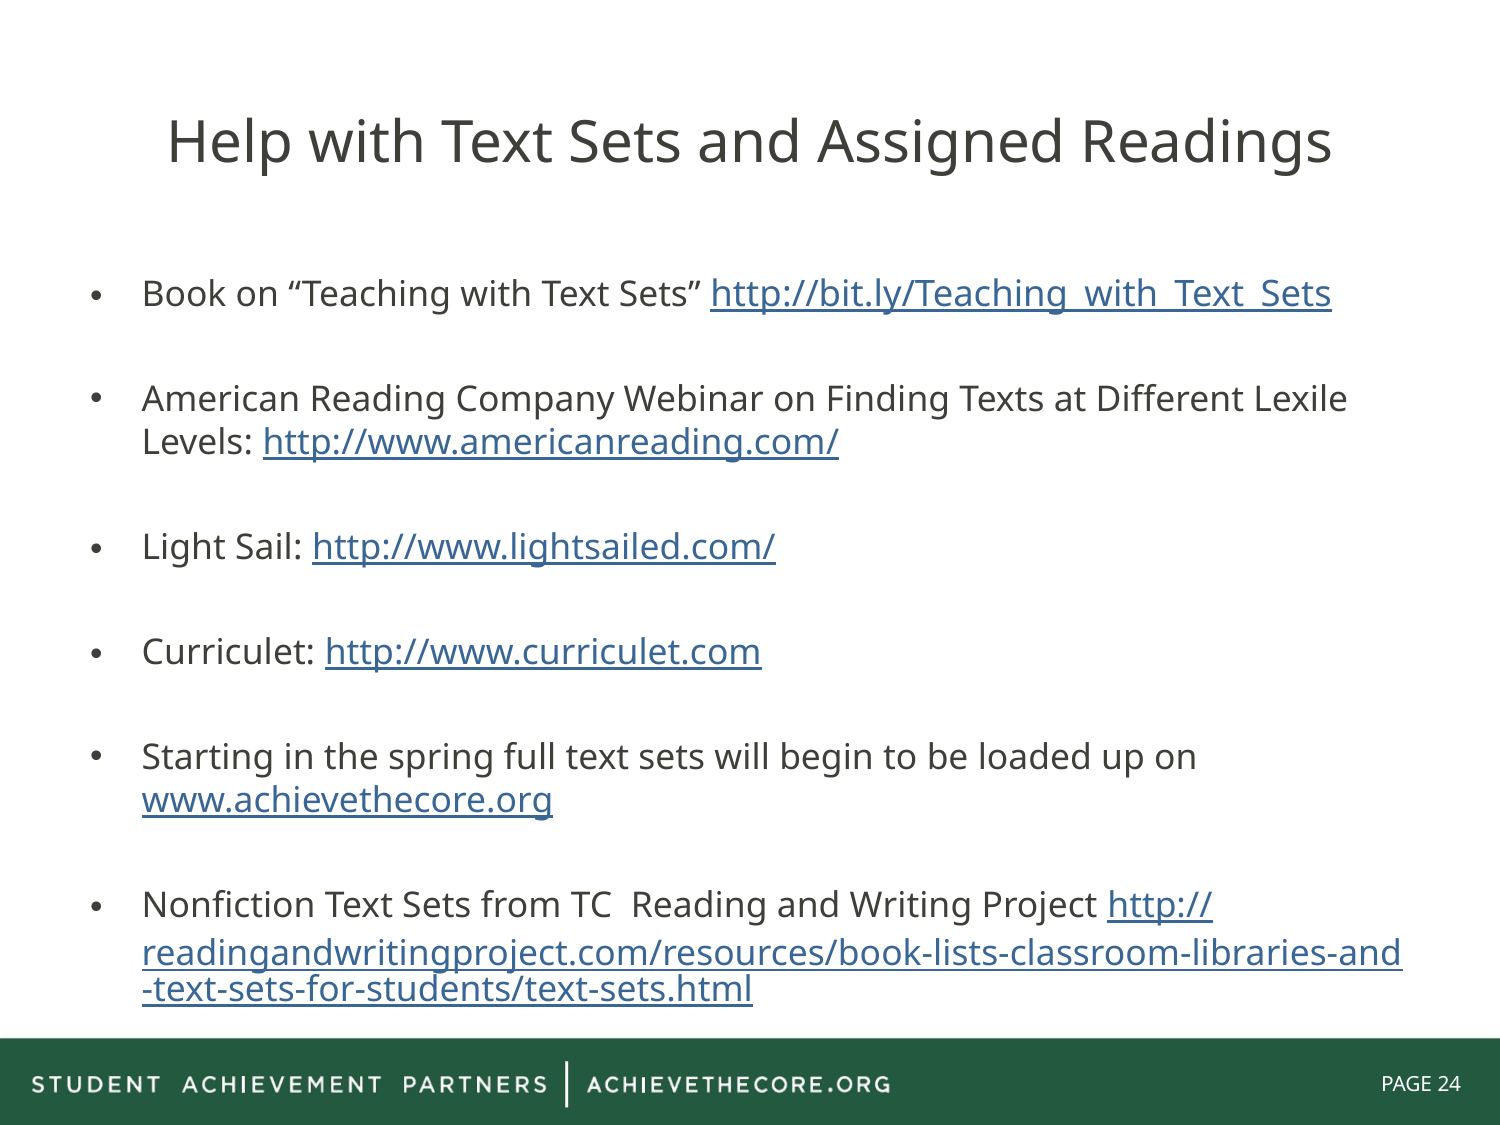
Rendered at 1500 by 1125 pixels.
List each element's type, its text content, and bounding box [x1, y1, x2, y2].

title Help with Text Sets and Assigned Readings [75, 45, 1425, 233]
list Book on “Teaching with Text Sets” http://bit.ly/Teaching_with_Text_Sets American Reading Company Webinar on Finding Texts at Different Lexile Levels: http://www.americanreading.com/ Light Sail: http://www.lightsailed.com/ Curriculet: http://www.curriculet.com Starting in the spring full text sets will begin to be loaded up on www.achievethecore.org Nonfiction Text Sets from TC Reading and Writing Project http://readingandwritingproject.com/resources/book-lists-classroom-libraries-and-text-sets-for-students/text-sets.html [75, 262, 1425, 1005]
